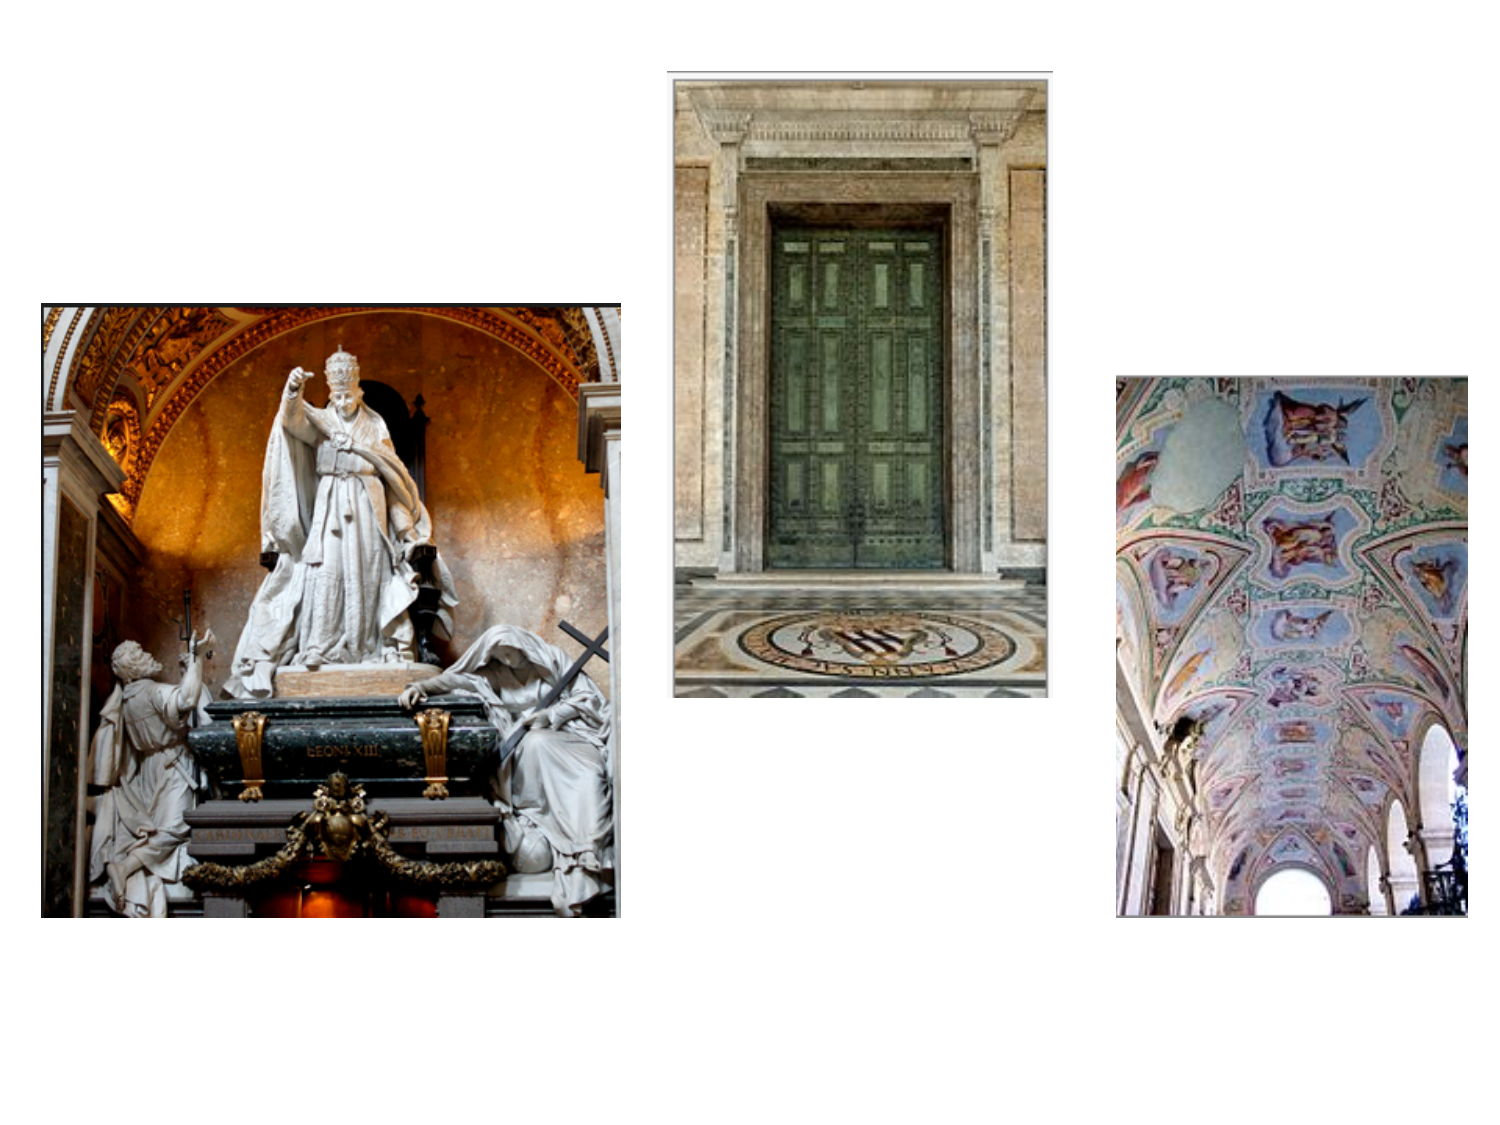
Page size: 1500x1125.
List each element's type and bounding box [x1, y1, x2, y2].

picture [667, 71, 1053, 698]
picture [1115, 374, 1469, 919]
list [41, 303, 622, 919]
